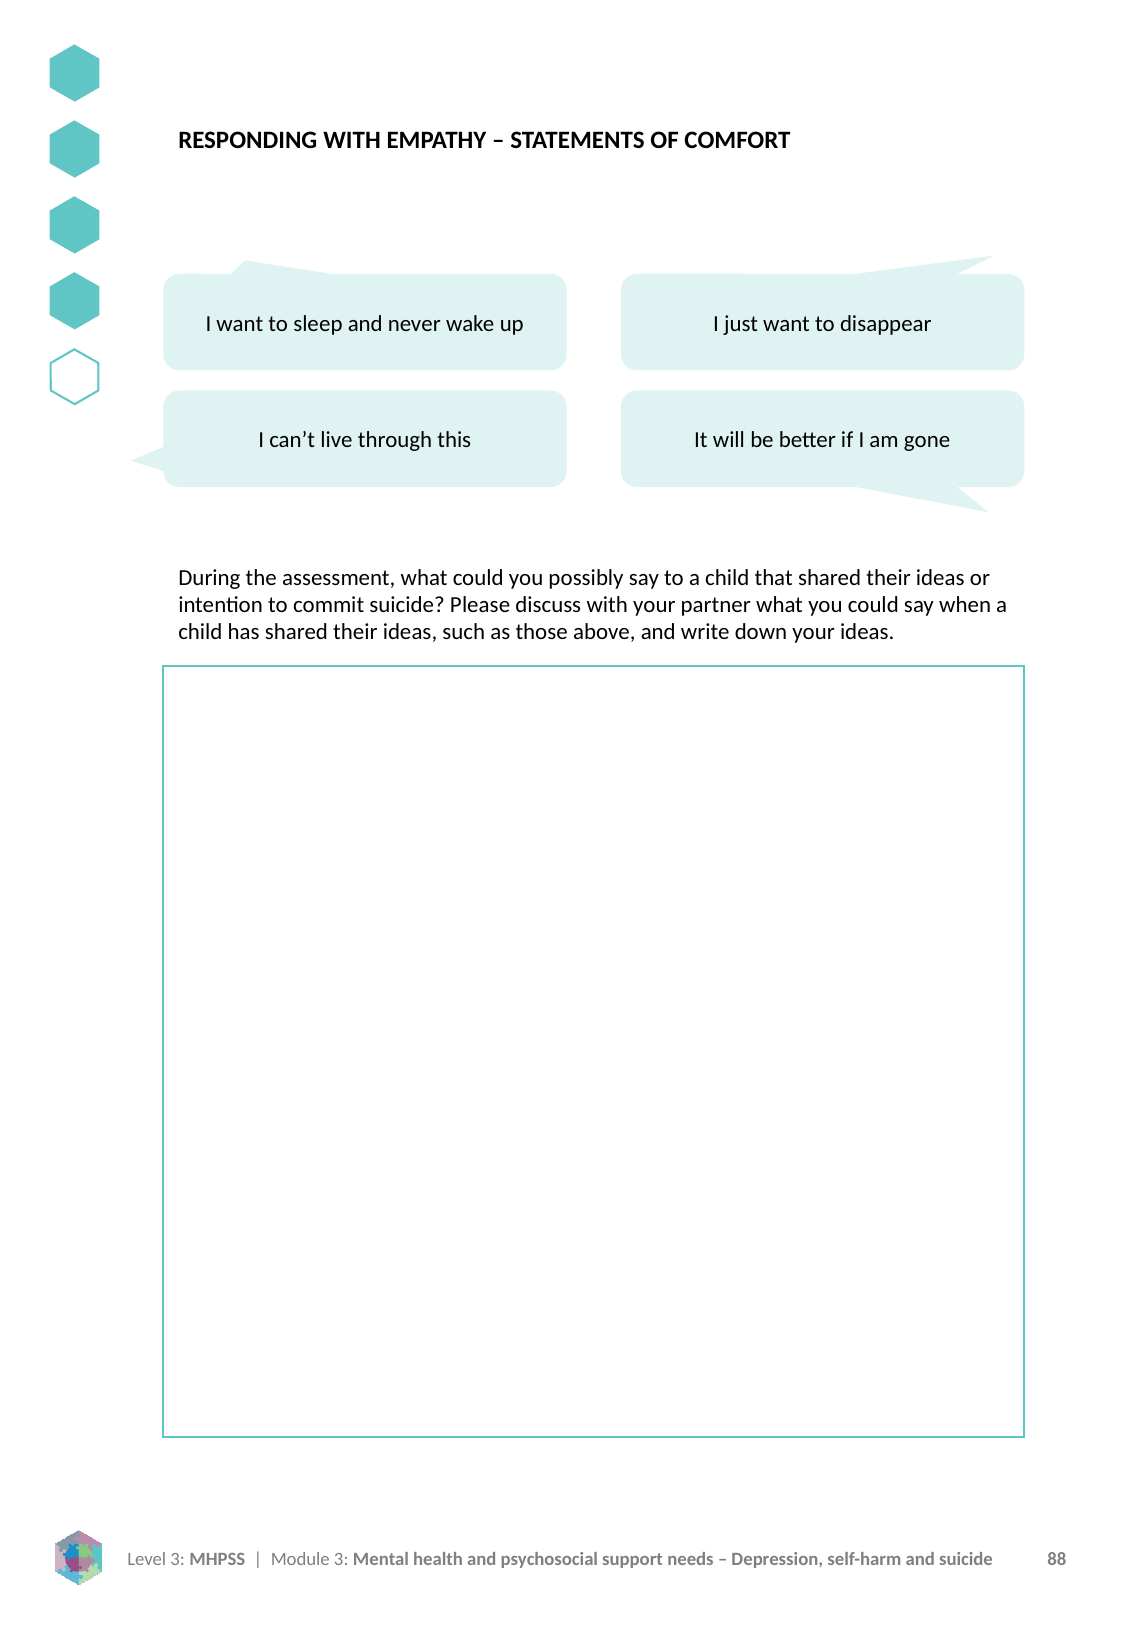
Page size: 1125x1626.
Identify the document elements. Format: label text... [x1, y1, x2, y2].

text_box [50, 273, 99, 329]
text_box [163, 665, 1025, 1438]
picture [55, 1530, 102, 1585]
text_box During the assessment, what could you possibly say to a child that shared their ideas or intention to commit suicide? Please discuss with your partner what you could say when a child has shared their ideas, such as those above, and write down your ideas. [163, 554, 1025, 653]
text_box [50, 349, 99, 405]
text_box [50, 197, 99, 253]
text_box RESPONDING WITH EMPATHY – STATEMENTS OF COMFORT [163, 116, 1025, 162]
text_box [163, 273, 1025, 488]
text_box [50, 121, 99, 177]
text_box [50, 45, 99, 101]
